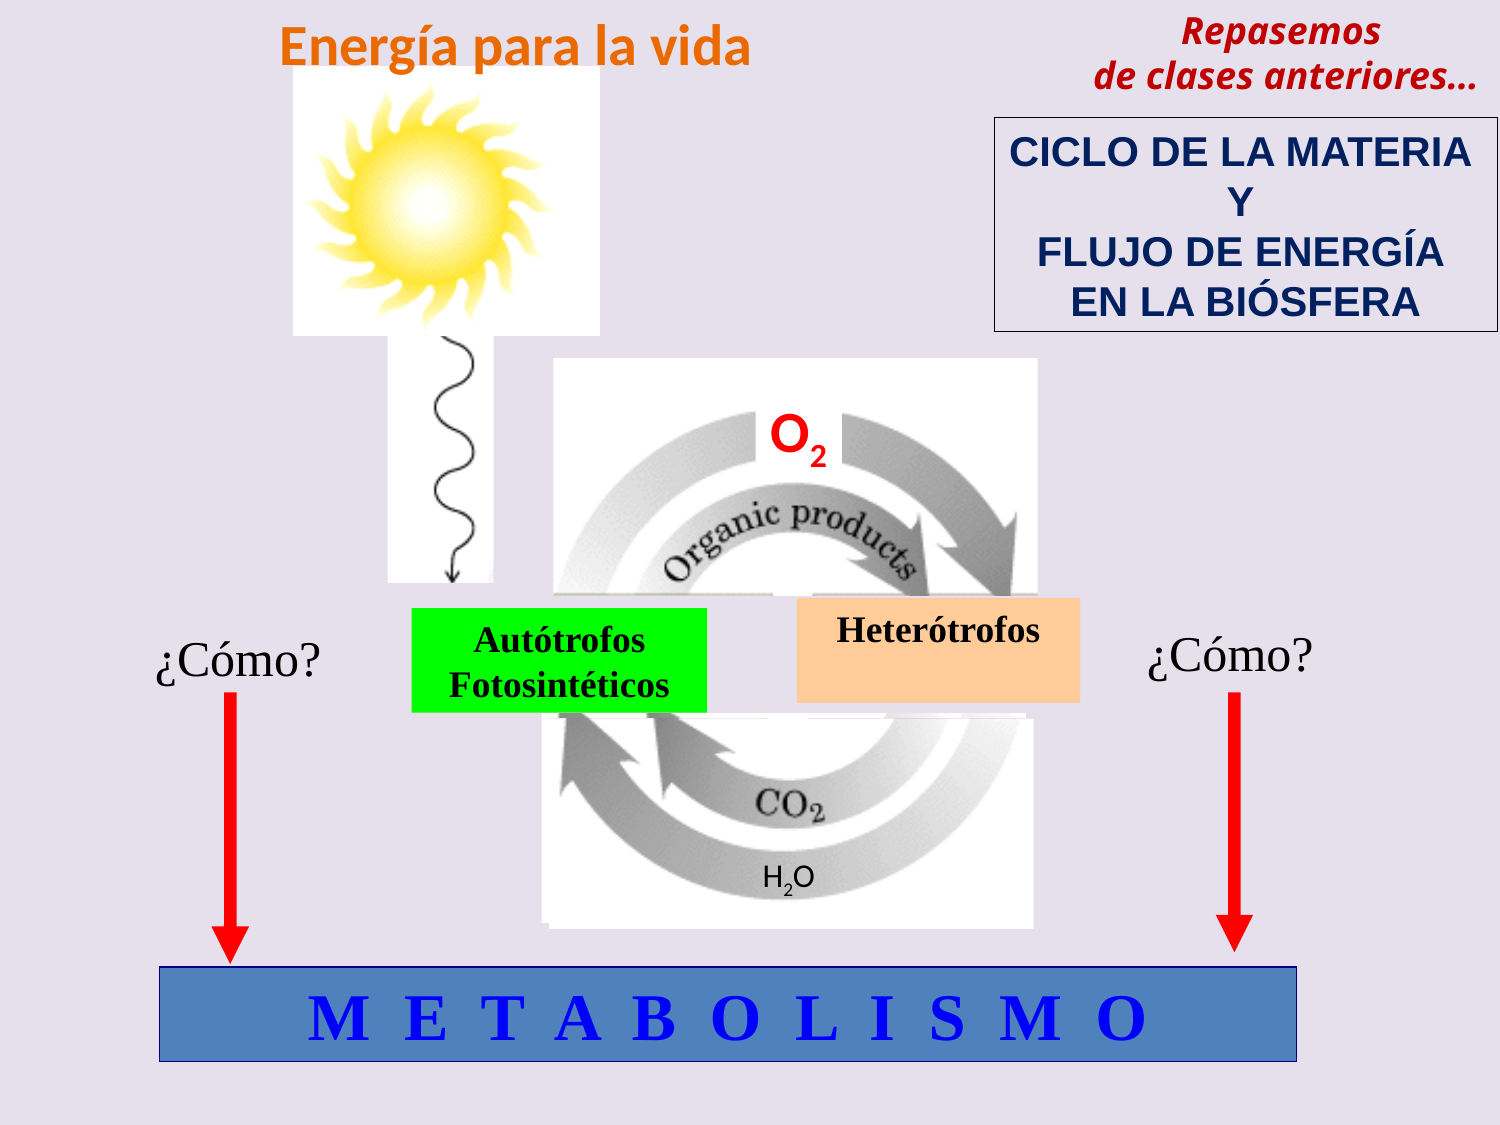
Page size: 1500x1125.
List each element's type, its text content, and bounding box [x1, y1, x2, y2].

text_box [292, 66, 601, 584]
text_box ¿Cómo? [1132, 614, 1329, 690]
text_box Autótrofos Fotosintéticos [411, 608, 708, 690]
text_box CICLO DE LA MATERIA Y FLUJO DE ENERGÍA EN LA BIÓSFERA [994, 117, 1498, 332]
text_box Heterótrofos [796, 598, 1081, 690]
text_box ¿Cómo? [140, 618, 337, 694]
text_box Energía para la vida [265, 0, 768, 85]
text_box Repasemos de clases anteriores… [1078, 0, 1495, 105]
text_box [541, 712, 1027, 924]
picture [553, 358, 1038, 596]
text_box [159, 692, 1297, 1064]
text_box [548, 718, 1034, 929]
